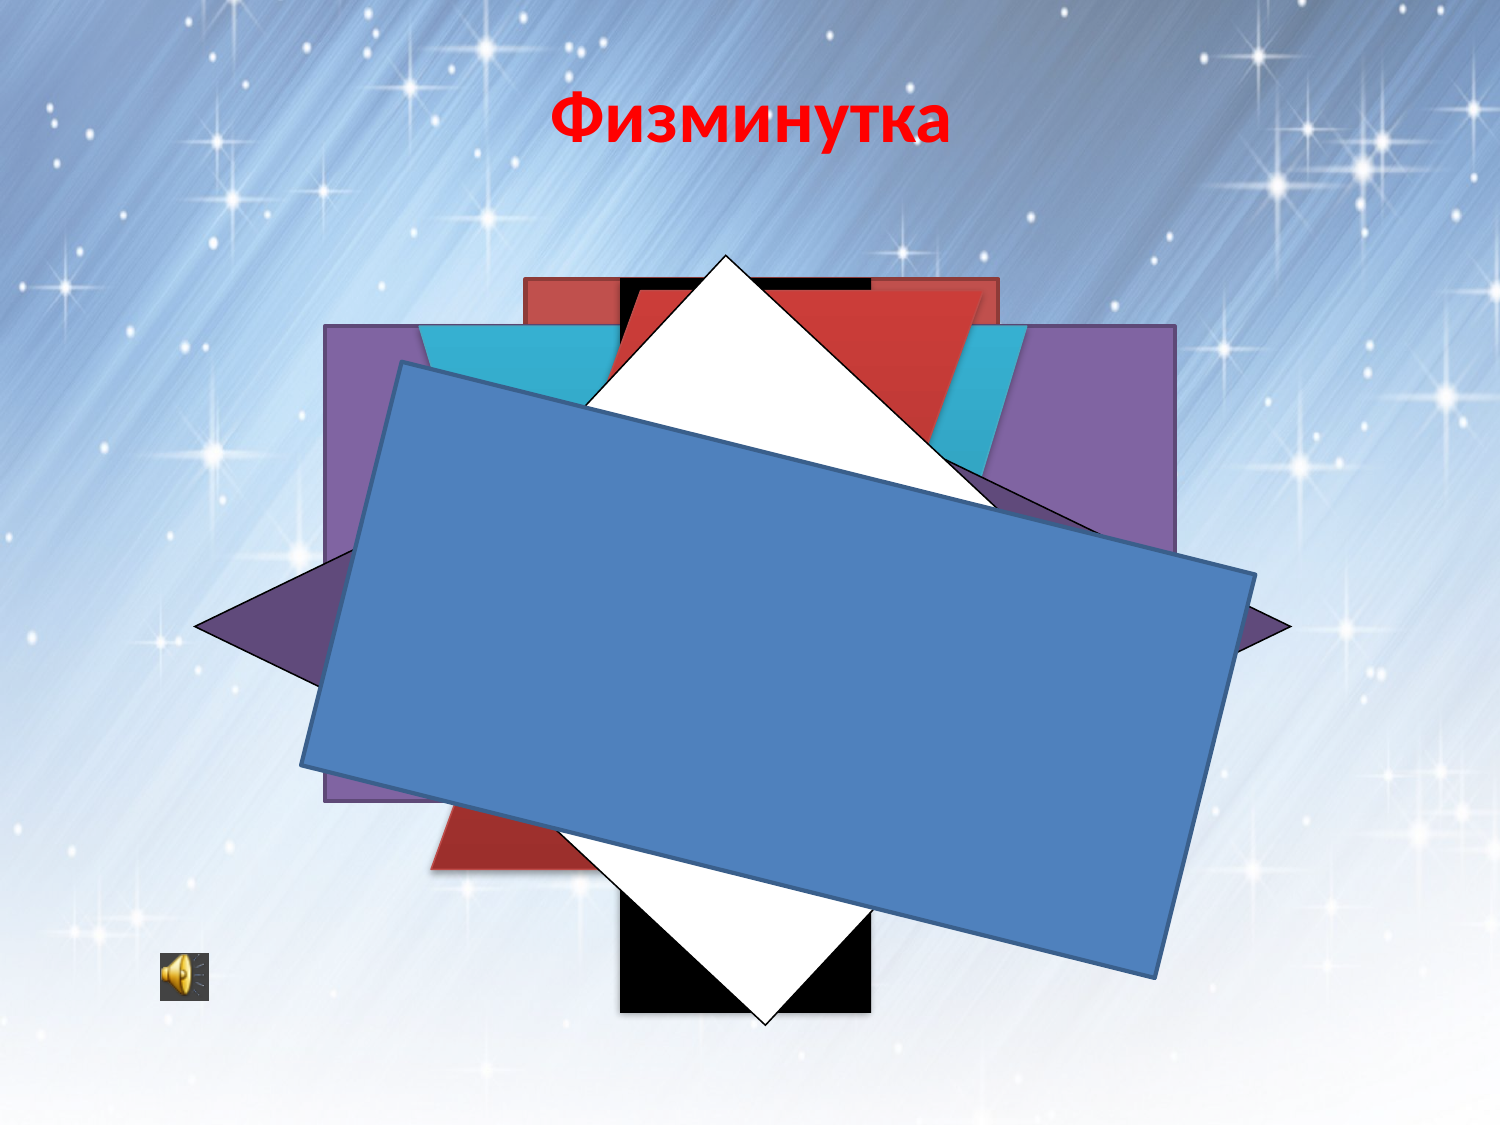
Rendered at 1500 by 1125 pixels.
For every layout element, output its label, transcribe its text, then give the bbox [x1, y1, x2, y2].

text_box [620, 278, 703, 332]
text_box [606, 289, 693, 382]
picture [159, 952, 210, 1003]
text_box [933, 325, 1028, 477]
text_box [752, 278, 872, 289]
text_box [523, 277, 619, 324]
text_box [946, 459, 1093, 531]
text_box [418, 325, 614, 405]
text_box [620, 891, 751, 1013]
text_box [558, 832, 873, 1026]
text_box [1239, 606, 1291, 652]
text_box [763, 289, 984, 443]
text_box [194, 550, 352, 687]
text_box [987, 324, 1177, 552]
text_box [323, 324, 423, 564]
text_box [871, 277, 1000, 324]
text_box [299, 359, 1258, 980]
text_box [778, 912, 872, 1013]
text_box [430, 806, 599, 871]
text_box [323, 774, 440, 803]
title Физминутка [76, 19, 1427, 207]
text_box [586, 255, 996, 507]
